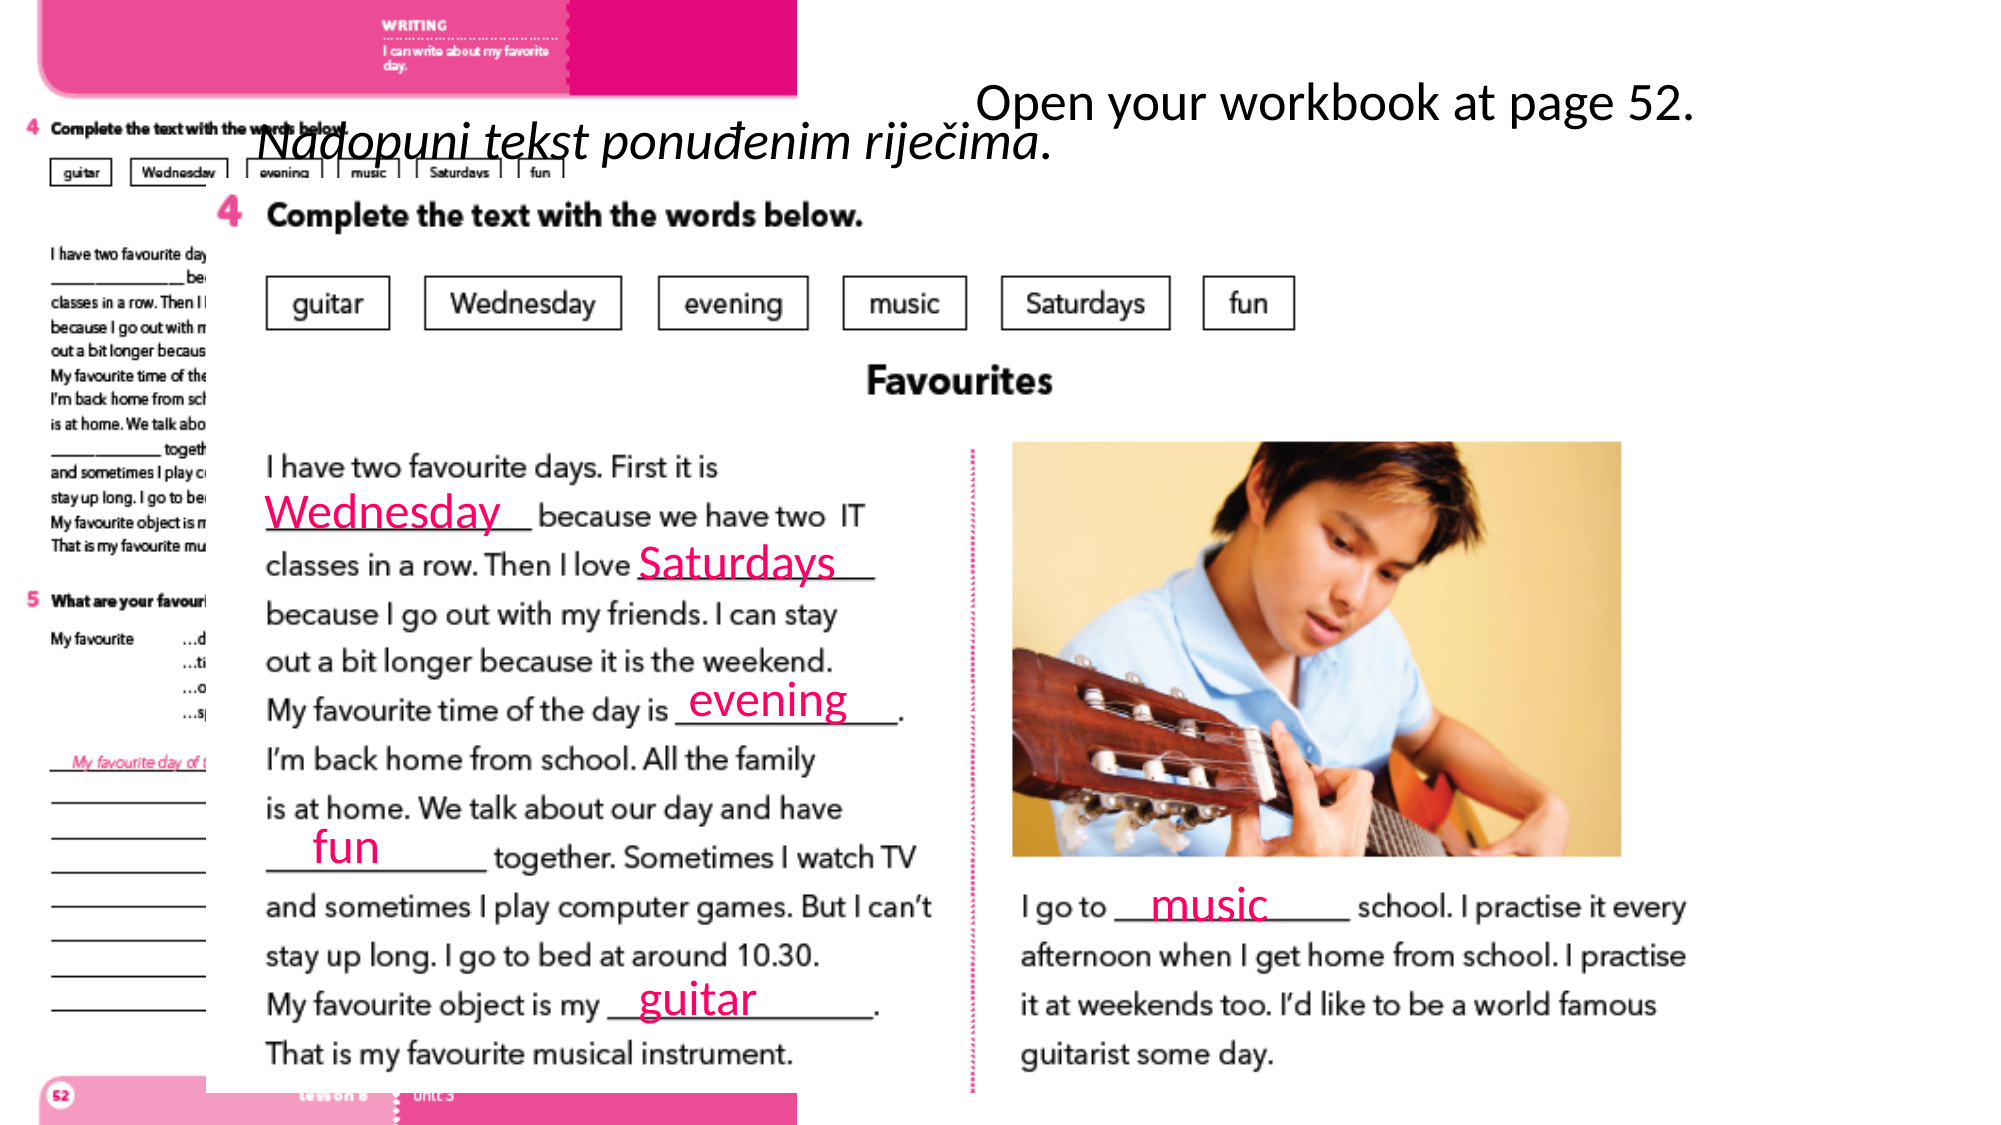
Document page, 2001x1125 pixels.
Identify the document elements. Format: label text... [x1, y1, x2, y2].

text_box Nadopuni tekst ponuđenim riječima. [797, 98, 1285, 178]
text_box Open your workbook at page 52. [960, 58, 1822, 139]
picture [0, 0, 1716, 1125]
